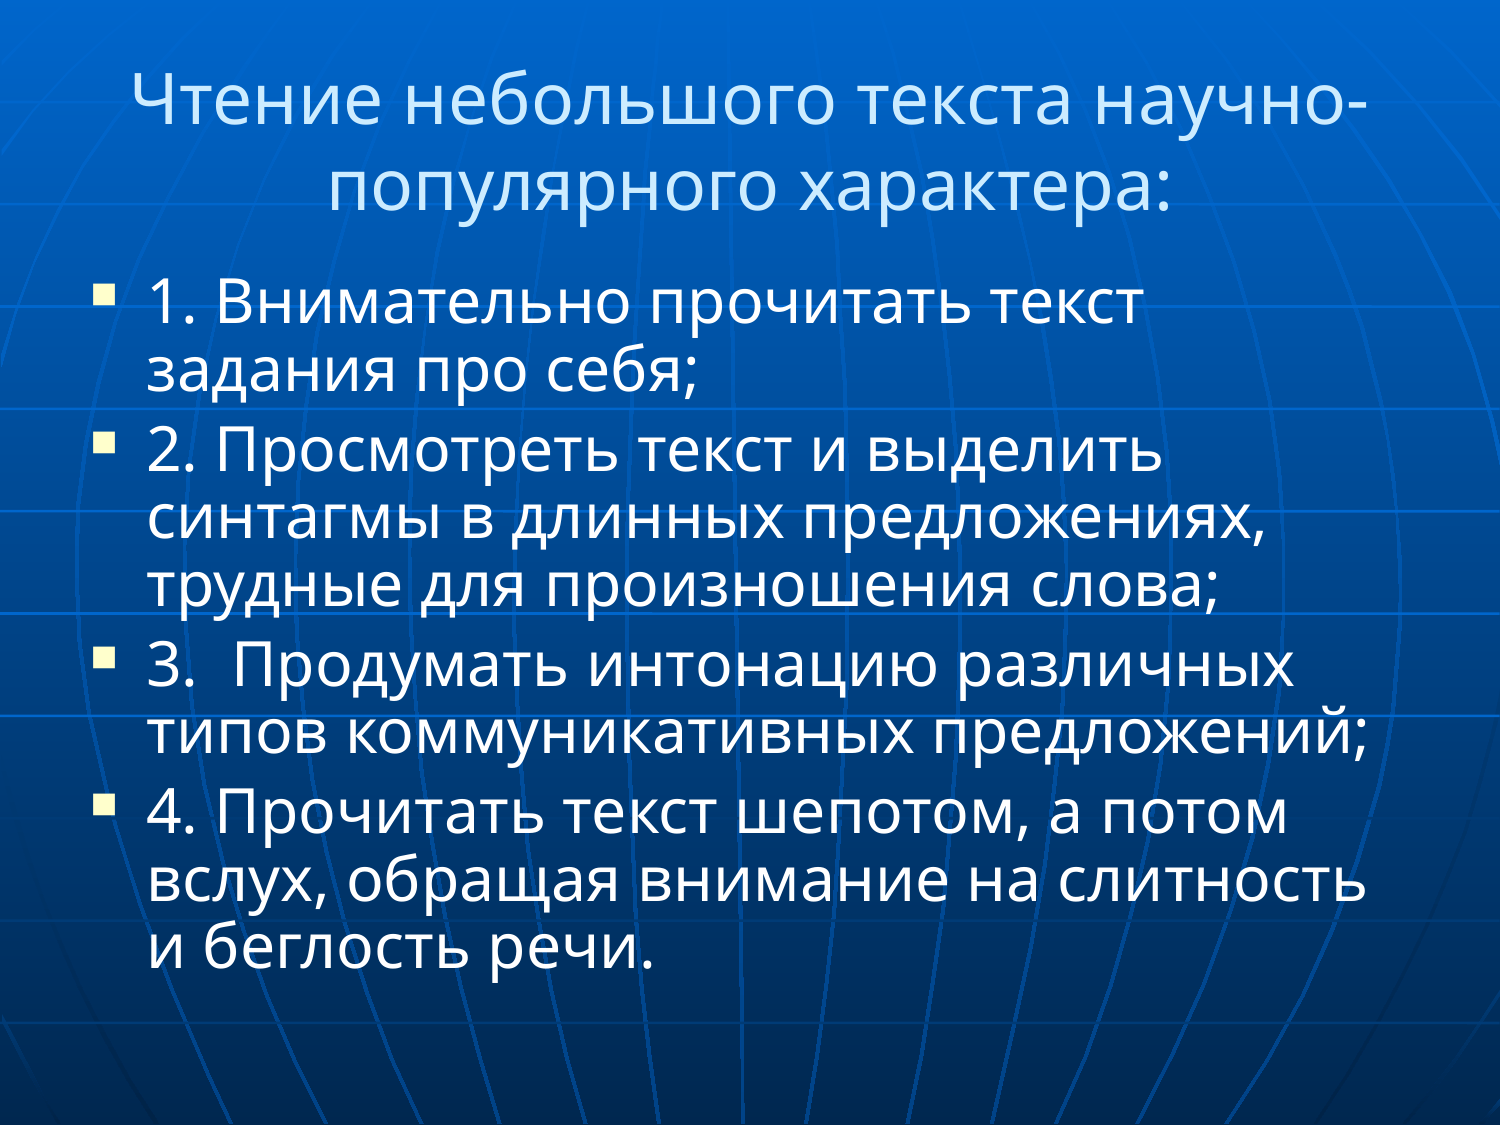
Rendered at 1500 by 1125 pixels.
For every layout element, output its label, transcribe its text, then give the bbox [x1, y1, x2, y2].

title Чтение небольшого текста научно-популярного характера: [74, 45, 1426, 233]
list 1. Внимательно прочитать текст задания про себя; 2. Просмотреть текст и выделить синтагмы в длинных предложениях, трудные для произношения слова; 3. Продумать интонацию различных типов коммуникативных предложений; 4. Прочитать текст шепотом, а потом вслух, обращая внимание на слитность и беглость речи. [74, 262, 1426, 1006]
